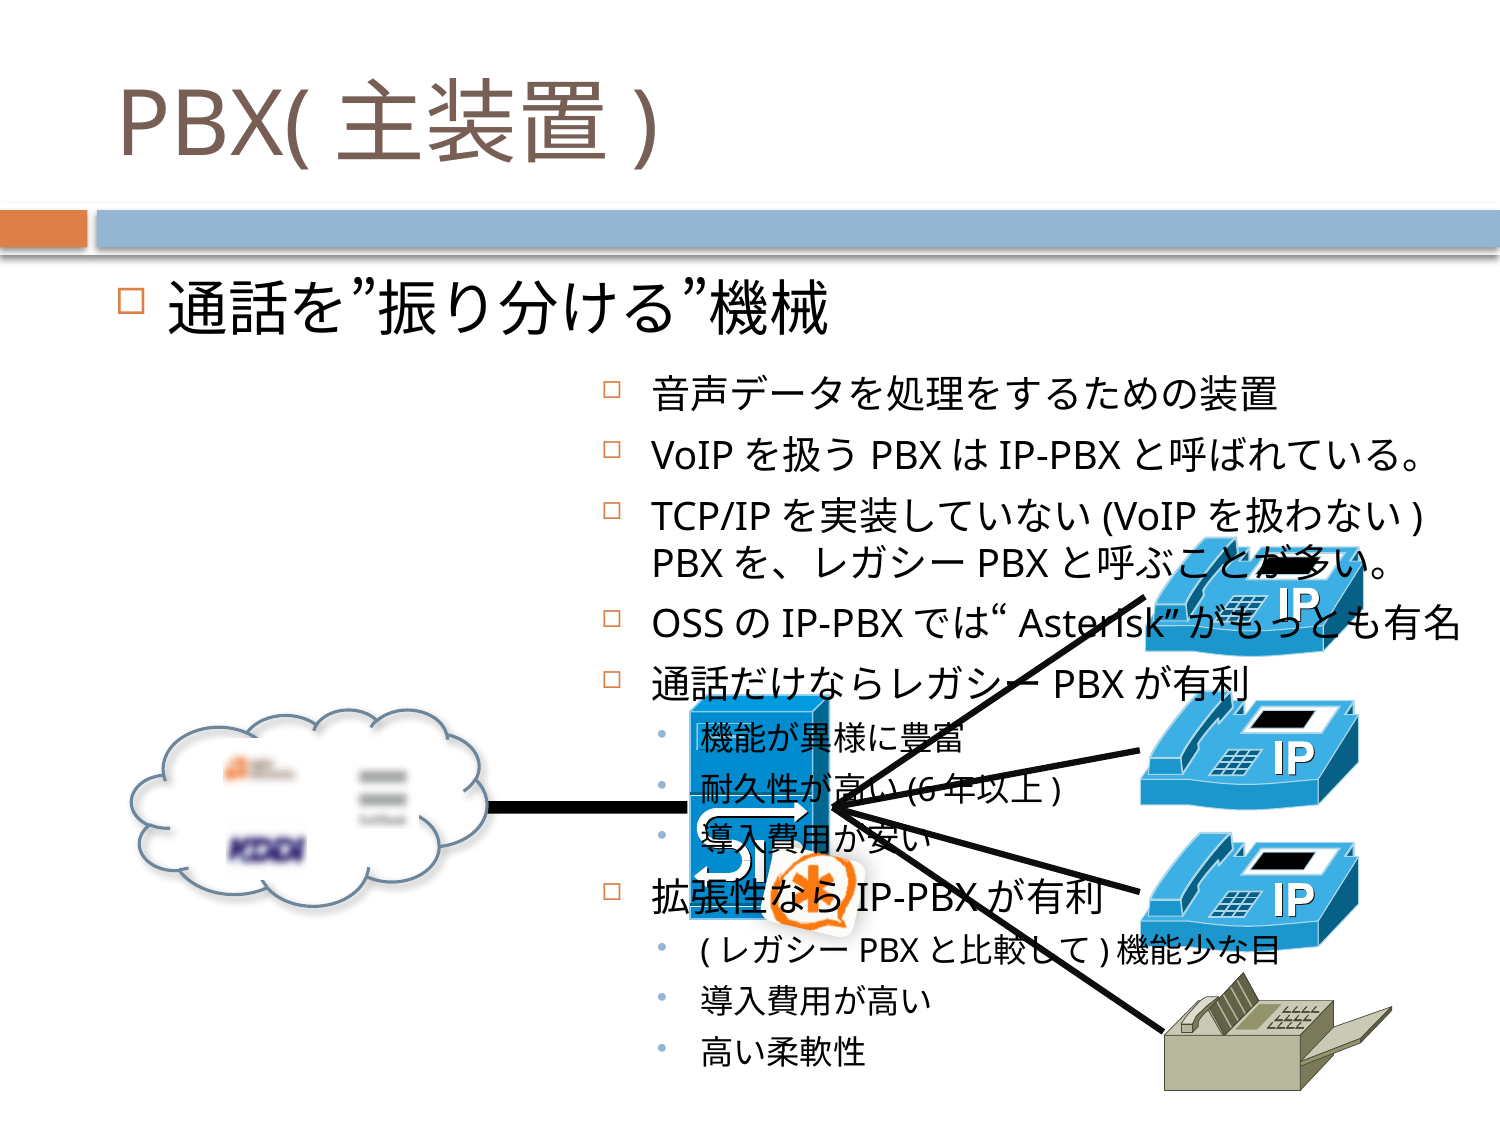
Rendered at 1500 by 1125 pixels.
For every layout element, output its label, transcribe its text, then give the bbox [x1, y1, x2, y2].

picture [1146, 689, 1360, 811]
list 通話を”振り分ける”機械 [100, 262, 1438, 1000]
picture [1164, 831, 1360, 953]
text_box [832, 596, 1146, 806]
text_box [832, 807, 1164, 1033]
text_box 音声データを処理をするための装置 VoIPを扱うPBXはIP-PBXと呼ばれている。 TCP/IPを実装していない(VoIPを扱わない) PBXを、レガシーPBXと呼ぶことが多い。 OSSのIP-PBXでは“Asterisk”がもっとも有名 通話だけならレガシーPBXが有利 機能が異様に豊富 耐久性が高い(6年以上) 導入費用が安い 拡張性ならIP-PBXが有利 (レガシーPBXと比較して)機能少な目 導入費用が高い 高い柔軟性 [586, 362, 1500, 1092]
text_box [131, 708, 488, 906]
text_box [686, 692, 861, 931]
picture [1163, 972, 1393, 1092]
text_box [865, 749, 1141, 806]
picture [1144, 536, 1365, 658]
title PBX(主装置) [100, 37, 1438, 200]
